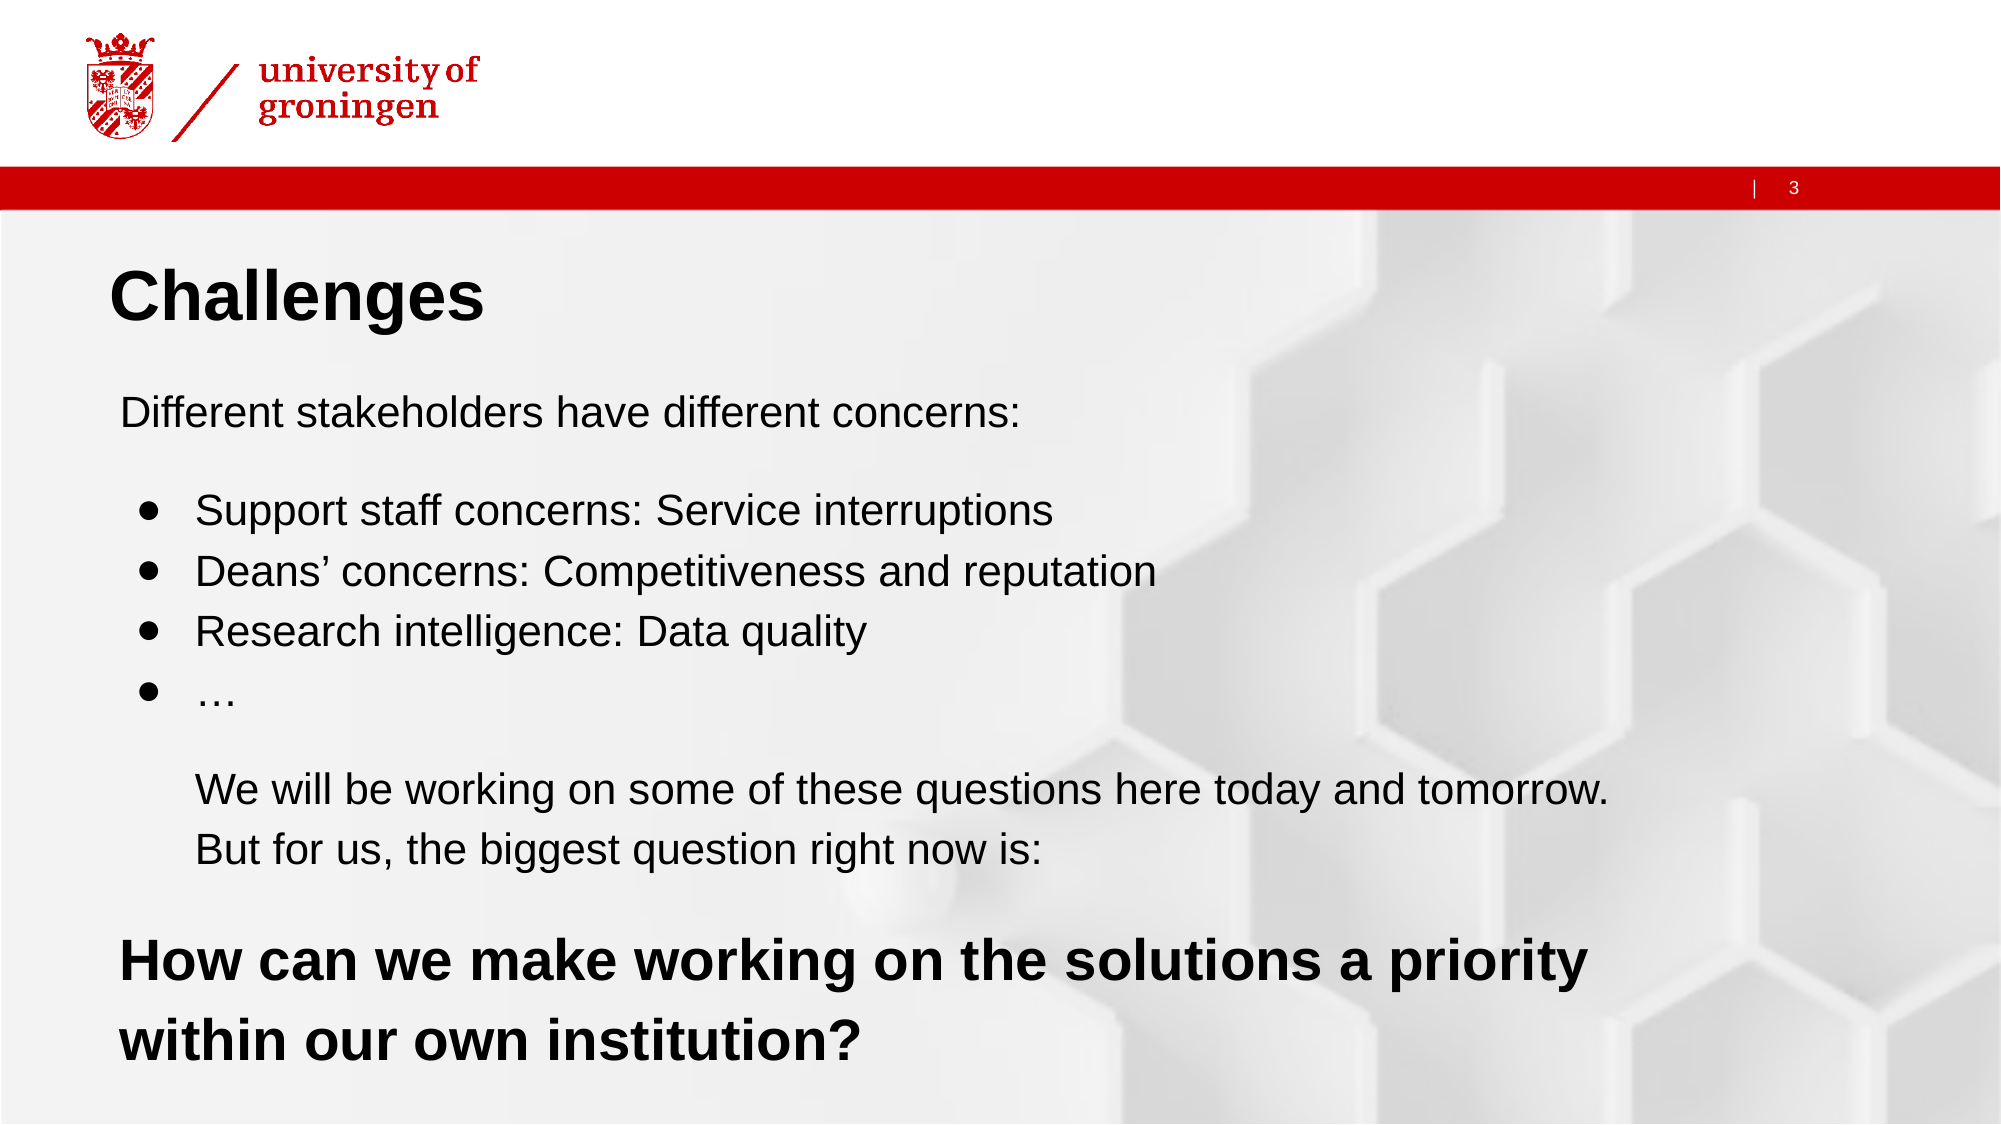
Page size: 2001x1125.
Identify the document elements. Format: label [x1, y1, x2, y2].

picture [86, 33, 480, 142]
picture [0, 208, 2000, 1124]
